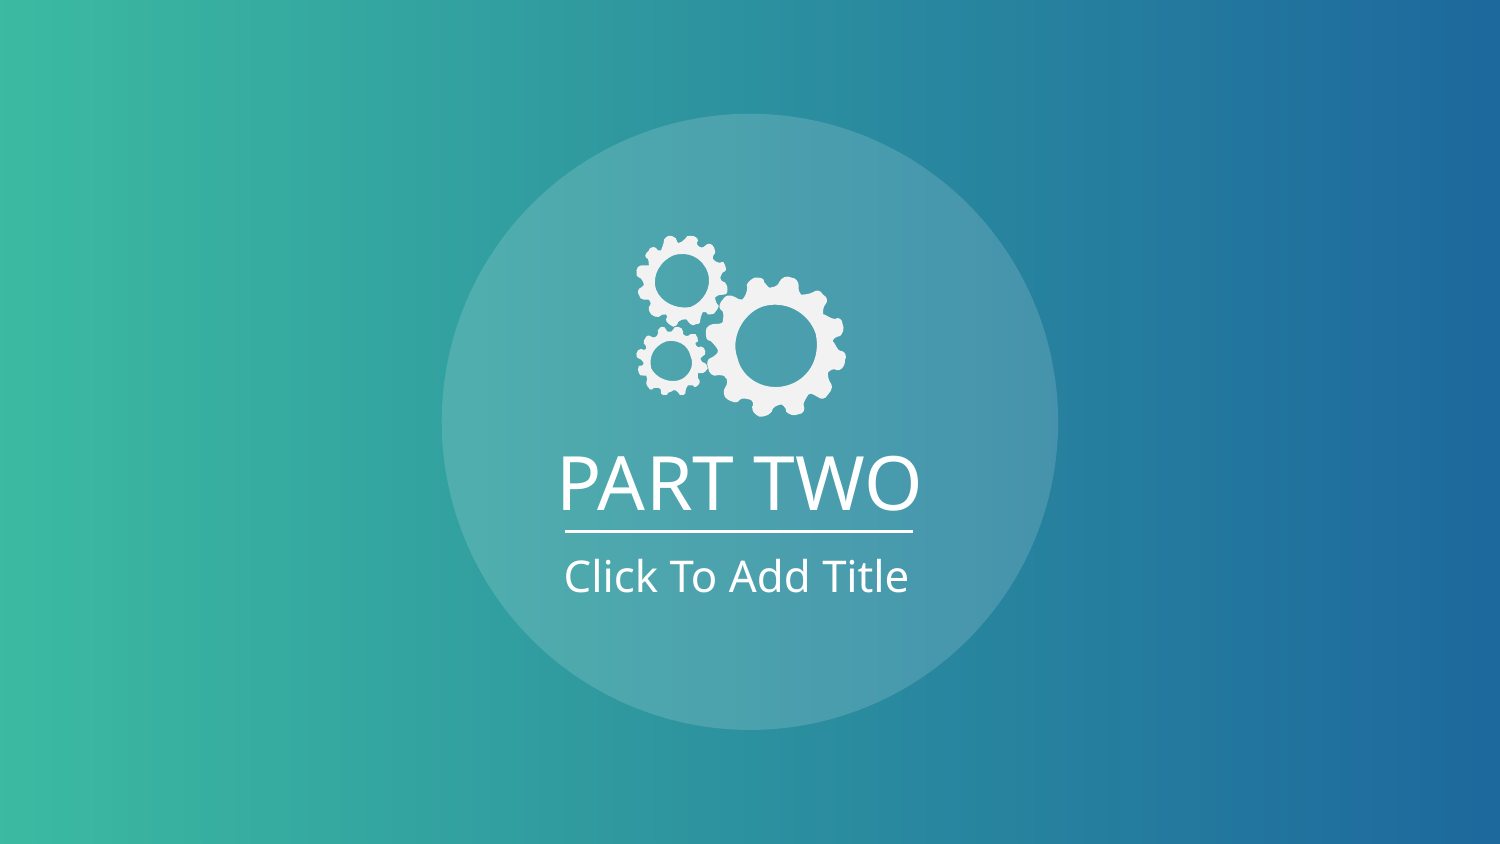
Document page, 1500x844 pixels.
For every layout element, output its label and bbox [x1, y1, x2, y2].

text_box [441, 113, 1059, 613]
text_box [636, 235, 848, 417]
text_box [484, 427, 990, 610]
picture [0, 0, 1500, 844]
text_box [512, 615, 991, 730]
